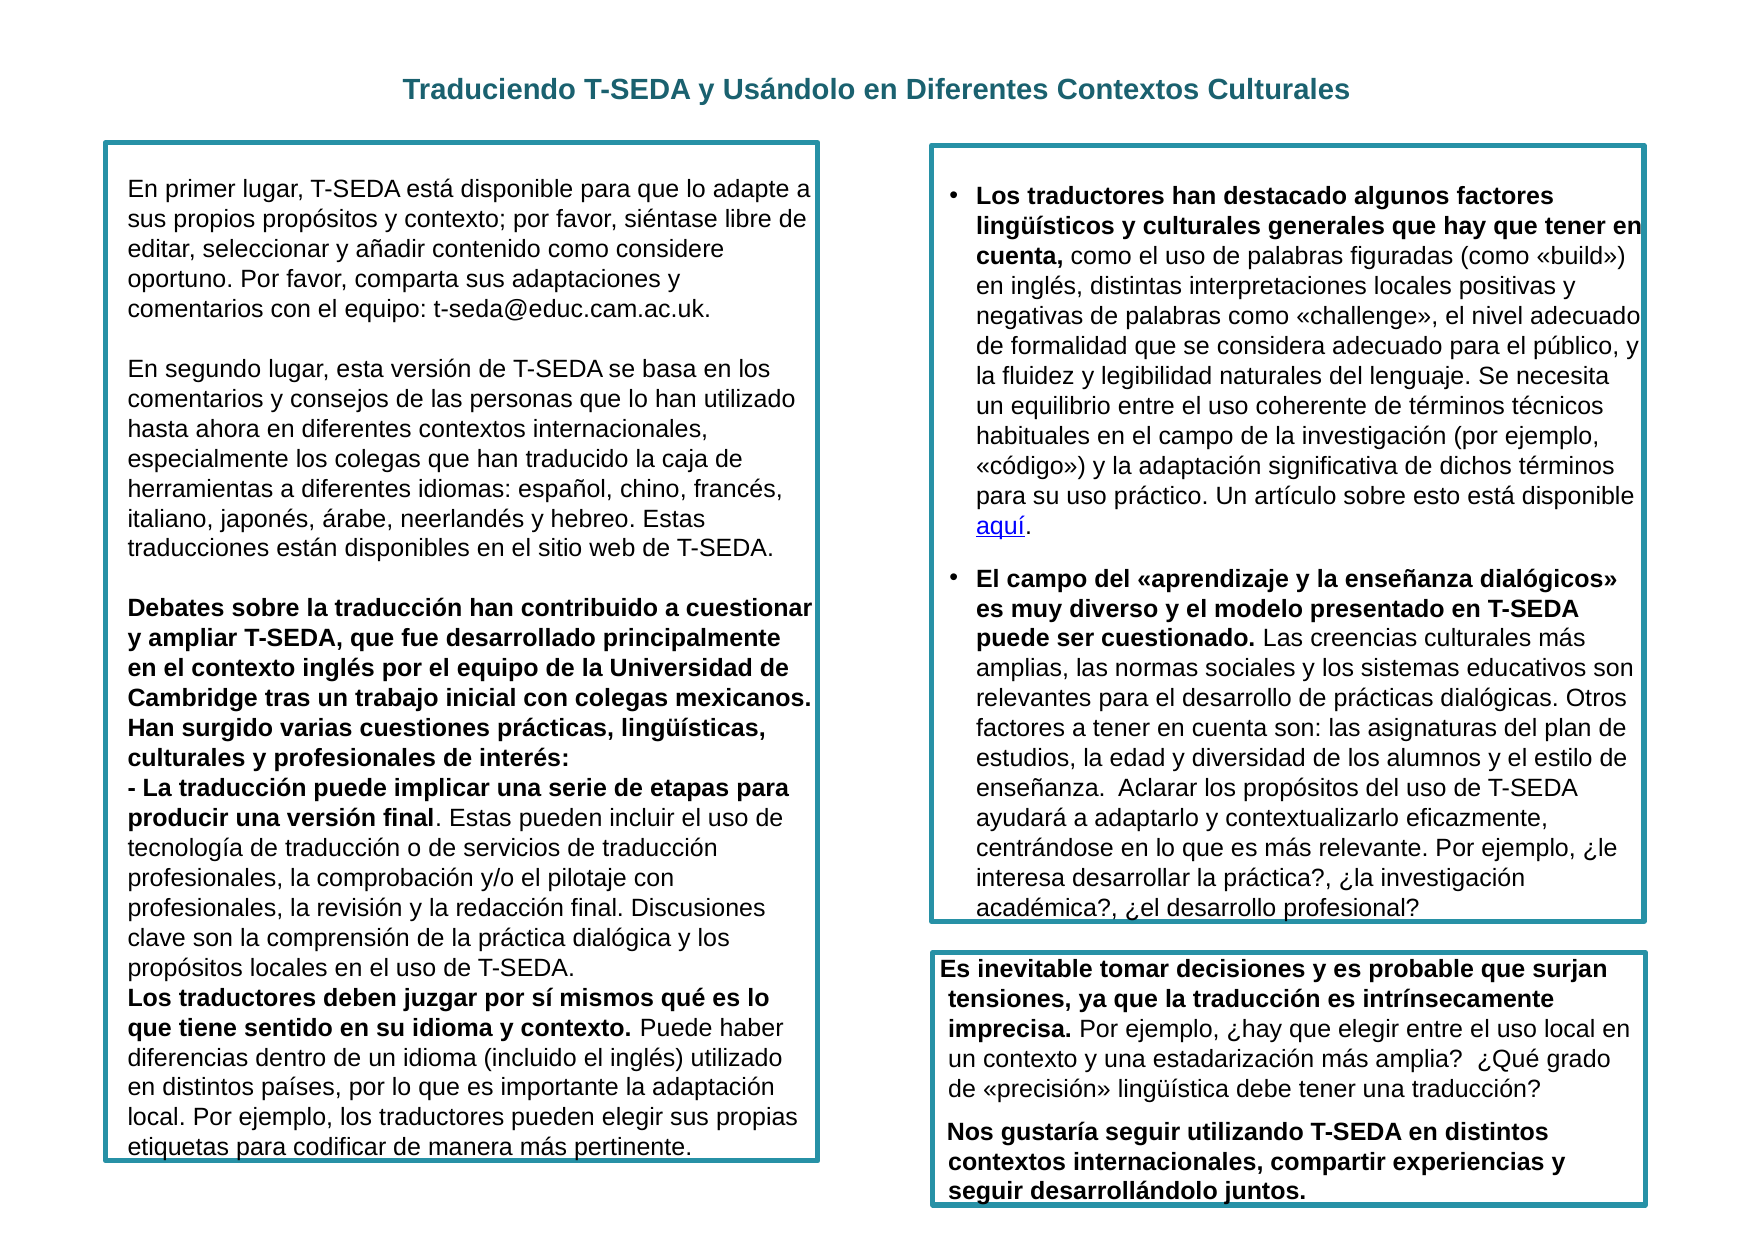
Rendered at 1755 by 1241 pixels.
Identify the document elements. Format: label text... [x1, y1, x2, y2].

title Traduciendo T-SEDA y Usándolo en Diferentes Contextos Culturales [196, 70, 1558, 278]
text_box Los traductores han destacado algunos factores lingüísticos y culturales generales que hay que tener en cuenta, como el uso de palabras figuradas (como «build») en inglés, distintas interpretaciones locales positivas y negativas de palabras como «challenge», el nivel adecuado de formalidad que se considera adecuado para el público, y la fluidez y legibilidad naturales del lenguaje. Se necesita un equilibrio entre el uso coherente de términos técnicos habituales en el campo de la investigación (por ejemplo, «código») y la adaptación significativa de dichos términos para su uso práctico. Un artículo sobre esto está disponible aquí. El campo del «aprendizaje y la enseñanza dialógicos» es muy diverso y el modelo presentado en T-SEDA puede ser cuestionado. Las creencias culturales más amplias, las normas sociales y los sistemas educativos son relevantes para el desarrollo de prácticas dialógicas. Otros factores a tener en cuenta son: las asignaturas del plan de estudios, la edad y diversidad de los alumnos y el estilo de enseñanza. Aclarar los propósitos del uso de T-SEDA ayudará a adaptarlo y contextualizarlo eficazmente, centrándose en lo que es más relevante. Por ejemplo, ¿le interesa desarrollar la práctica?, ¿la investigación académica?, ¿el desarrollo profesional? [931, 145, 1645, 922]
list En primer lugar, T-SEDA está disponible para que lo adapte a sus propios propósitos y contexto; por favor, siéntase libre de editar, seleccionar y añadir contenido como considere oportuno. Por favor, comparta sus adaptaciones y comentarios con el equipo: t-seda@educ.cam.ac.uk. En segundo lugar, esta versión de T-SEDA se basa en los comentarios y consejos de las personas que lo han utilizado hasta ahora en diferentes contextos internacionales, especialmente los colegas que han traducido la caja de herramientas a diferentes idiomas: español, chino, francés, italiano, japonés, árabe, neerlandés y hebreo. Estas traducciones están disponibles en el sitio web de T-SEDA. Debates sobre la traducción han contribuido a cuestionar y ampliar T-SEDA, que fue desarrollado principalmente en el contexto inglés por el equipo de la Universidad de Cambridge tras un trabajo inicial con colegas mexicanos. Han surgido varias cuestiones prácticas, lingüísticas, culturales y profesionales de interés: - La traducción puede implicar una serie de etapas para producir una versión final. Estas pueden incluir el uso de tecnología de traducción o de servicios de traducción profesionales, la comprobación y/o el pilotaje con profesionales, la revisión y la redacción final. Discusiones clave son la comprensión de la práctica dialógica y los propósitos locales en el uso de T-SEDA. Los traductores deben juzgar por sí mismos qué es lo que tiene sentido en su idioma y contexto. Puede haber diferencias dentro de un idioma (incluido el inglés) utilizado en distintos países, por lo que es importante la adaptación local. Por ejemplo, los traductores pueden elegir sus propias etiquetas para codificar de manera más pertinente. [105, 142, 818, 1161]
text_box Es inevitable tomar decisiones y es probable que surjan tensiones, ya que la traducción es intrínsecamente imprecisa. Por ejemplo, ¿hay que elegir entre el uso local en un contexto y una estadarización más amplia? ¿Qué grado de «precisión» lingüística debe tener una traducción? Nos gustaría seguir utilizando T-SEDA en distintos contextos internacionales, compartir experiencias y seguir desarrollándolo juntos. [932, 952, 1646, 1205]
